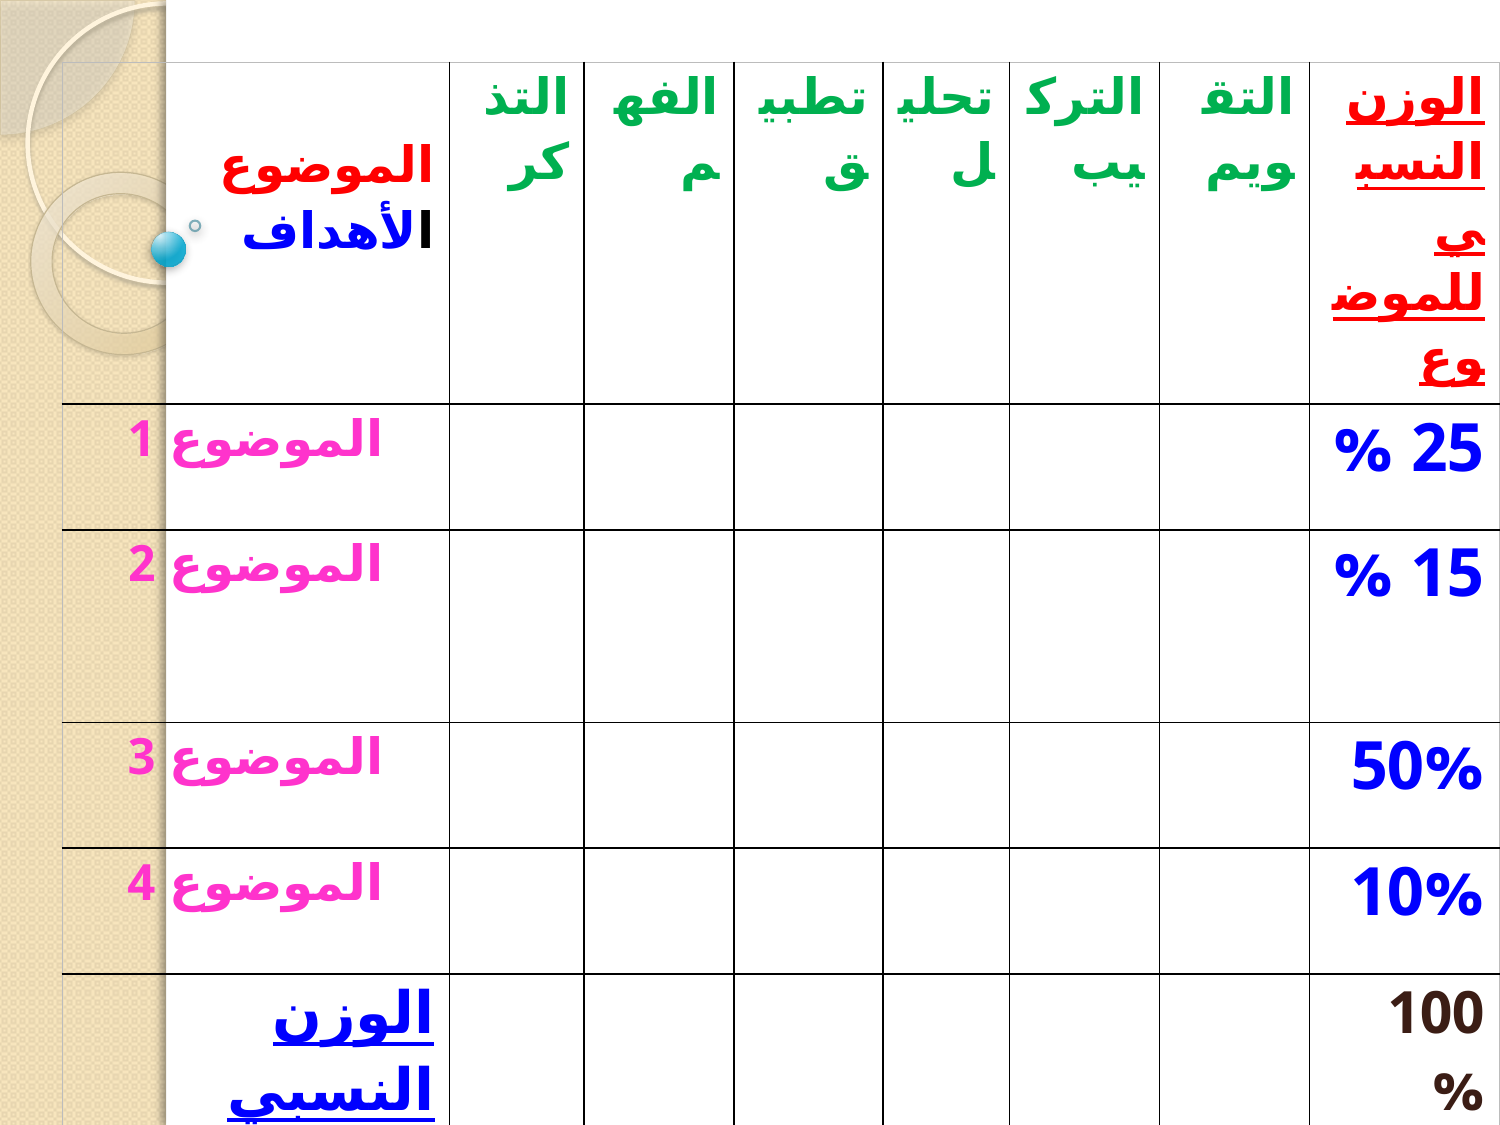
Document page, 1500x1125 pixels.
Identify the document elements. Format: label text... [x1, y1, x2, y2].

table_header التذكر [450, 63, 583, 403]
table_cell [1010, 975, 1159, 1125]
table_cell [1160, 723, 1309, 847]
table_cell [585, 723, 733, 847]
table_cell الموضوع 3 [63, 723, 449, 847]
table_header التركيب [1010, 63, 1159, 403]
table_cell [735, 405, 882, 529]
table_cell [1160, 531, 1309, 722]
table_cell [884, 975, 1009, 1125]
table_cell [585, 531, 733, 722]
table_cell [735, 723, 882, 847]
table_cell [1160, 849, 1309, 973]
table_cell [585, 849, 733, 973]
table_cell [450, 849, 583, 973]
table_cell [884, 405, 1009, 529]
table_cell الموضوع 2 [63, 531, 449, 722]
table_cell [884, 531, 1009, 722]
table_cell 50% [1310, 723, 1499, 847]
table_cell 10% [1310, 849, 1499, 973]
table_cell [884, 849, 1009, 973]
table_header التقويم [1160, 63, 1309, 403]
table_cell [1160, 975, 1309, 1125]
table_cell [1010, 405, 1159, 529]
table_header تحليل [884, 63, 1009, 403]
table_header الموضوع الأهداف [63, 63, 449, 403]
table_cell [1010, 531, 1159, 722]
table_cell [450, 531, 583, 722]
table_cell [450, 975, 583, 1125]
table_cell الوزن النسبي لأهداف [63, 975, 449, 1125]
table_cell [735, 849, 882, 973]
table_cell [1160, 405, 1309, 529]
table_header الفهم [585, 63, 733, 403]
table_cell [735, 531, 882, 722]
table_cell [735, 975, 882, 1125]
table_cell [1010, 723, 1159, 847]
table_cell الموضوع 4 [63, 849, 449, 973]
table_cell [884, 723, 1009, 847]
table_cell 25 % [1310, 405, 1499, 529]
table_cell [585, 405, 733, 529]
table_cell الموضوع 1 [63, 405, 449, 529]
table_cell [450, 723, 583, 847]
table_cell [585, 975, 733, 1125]
table_cell [450, 405, 583, 529]
table_cell 100 % [1310, 975, 1499, 1125]
table_header الوزن النسبي للموضوع [1310, 63, 1499, 403]
table_header تطبيق [735, 63, 882, 403]
table_cell [1010, 849, 1159, 973]
table_cell 15 % [1310, 531, 1499, 722]
